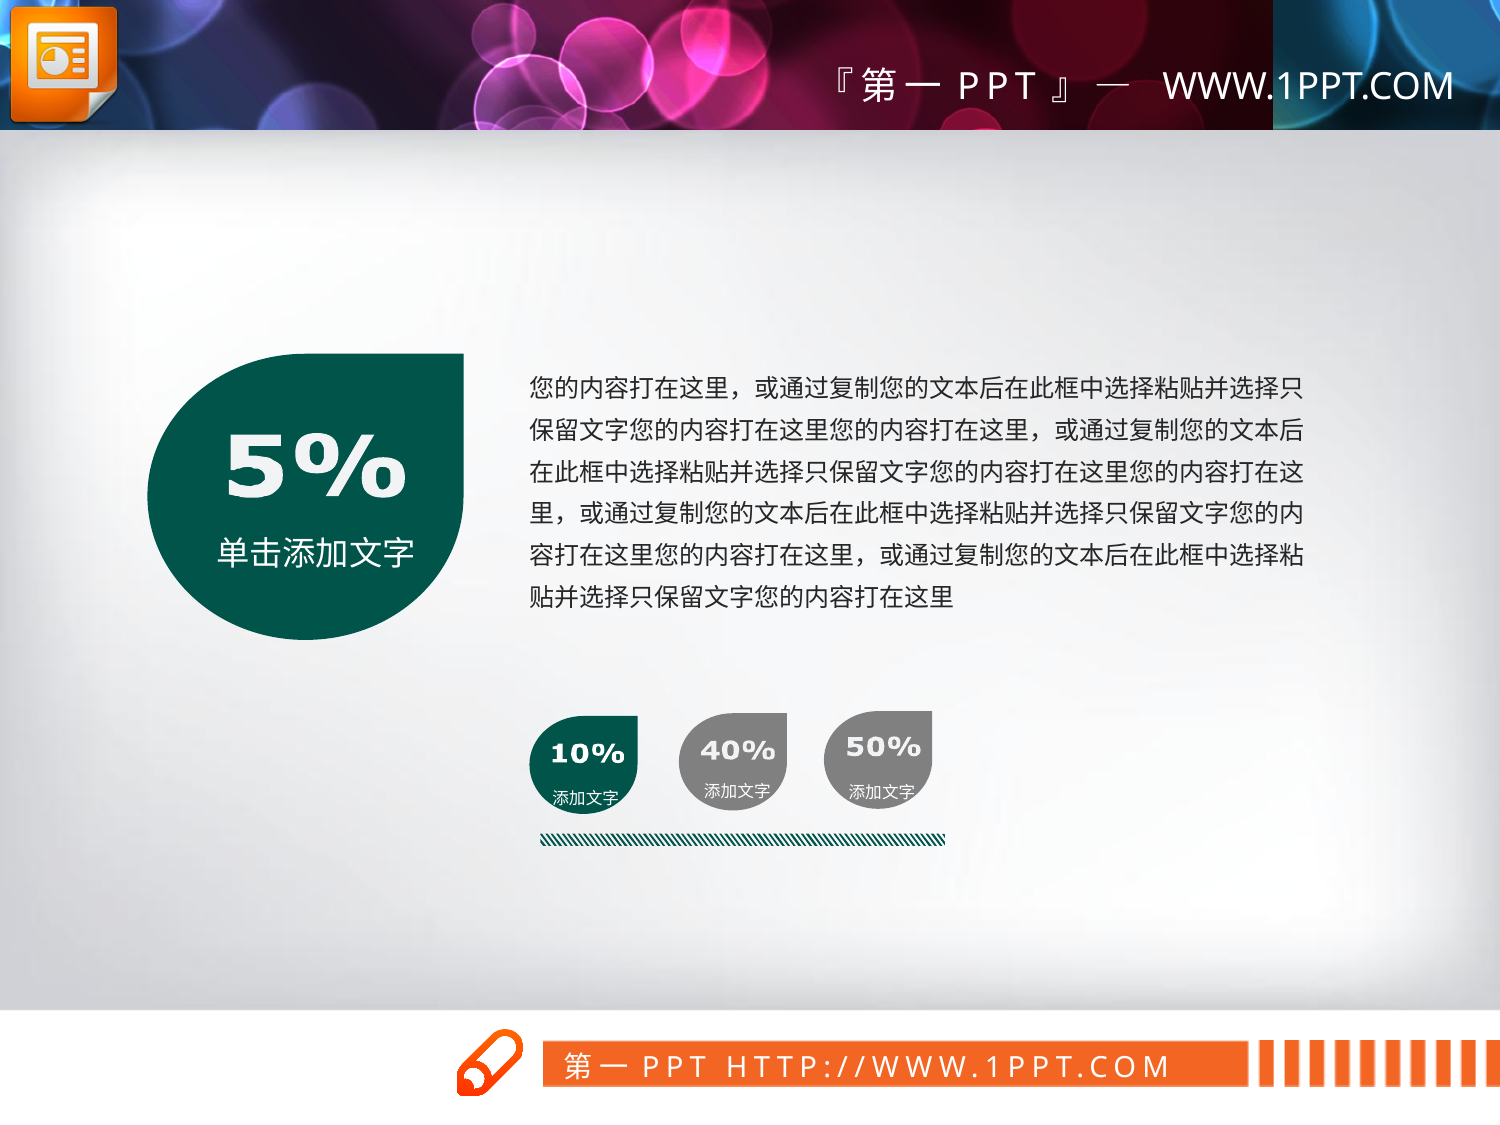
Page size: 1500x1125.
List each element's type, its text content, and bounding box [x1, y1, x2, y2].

text_box 您的内容打在这里，或通过复制您的文本后在此框中选择粘贴并选择只保留文字您的内容打在这里您的内容打在这里，或通过复制您的文本后在此框中选择粘贴并选择只保留文字您的内容打在这里您的内容打在这里，或通过复制您的文本后在此框中选择粘贴并选择只保留文字您的内容打在这里您的内容打在这里，或通过复制您的文本后在此框中选择粘贴并选择只保留文字您的内容打在这里 [514, 353, 1330, 619]
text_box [147, 353, 464, 642]
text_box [540, 833, 946, 847]
picture [543, 1040, 1500, 1087]
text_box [529, 710, 933, 815]
picture [0, 0, 1500, 1012]
